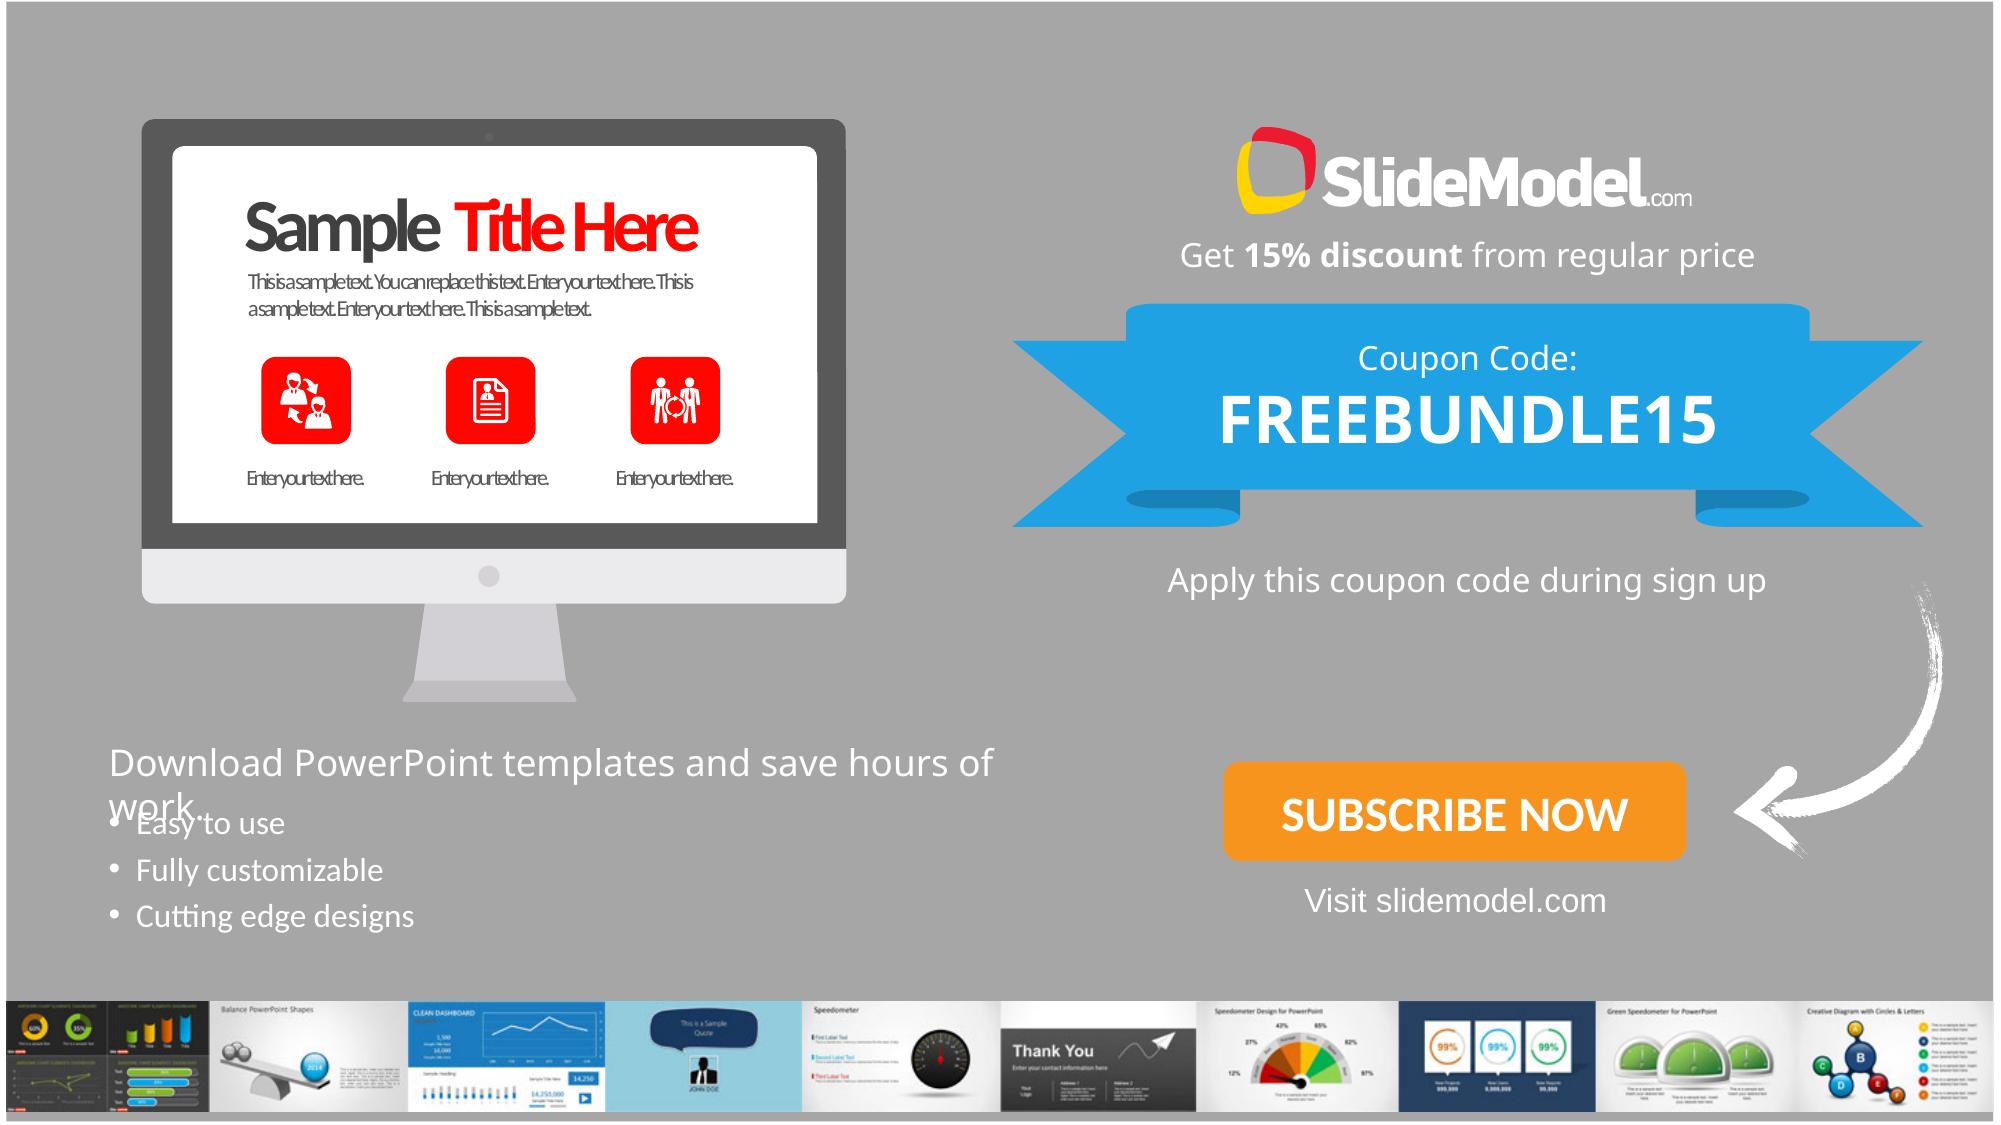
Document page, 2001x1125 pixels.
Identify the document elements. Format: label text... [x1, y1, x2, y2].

text_box [1733, 594, 1944, 860]
text_box [5, 1, 1994, 1122]
text_box Visit slidemodel.com [1247, 874, 1665, 925]
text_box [141, 119, 847, 703]
text_box Get 15% discount from regular price [1058, 227, 1878, 282]
text_box Download PowerPoint templates and save hours of work. [93, 731, 1059, 836]
text_box [1923, 587, 1932, 601]
text_box [1012, 303, 1924, 527]
picture [6, 1001, 1994, 1112]
text_box Easy to use Fully customizable Cutting edge designs [93, 836, 864, 942]
picture [1236, 127, 1692, 214]
text_box Apply this coupon code during sign up [1129, 551, 1807, 607]
text_box Coupon Code: FREEBUNDLE15 [1172, 330, 1764, 465]
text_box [220, 168, 761, 499]
text_box SUBSCRIBE NOW [1222, 760, 1688, 862]
